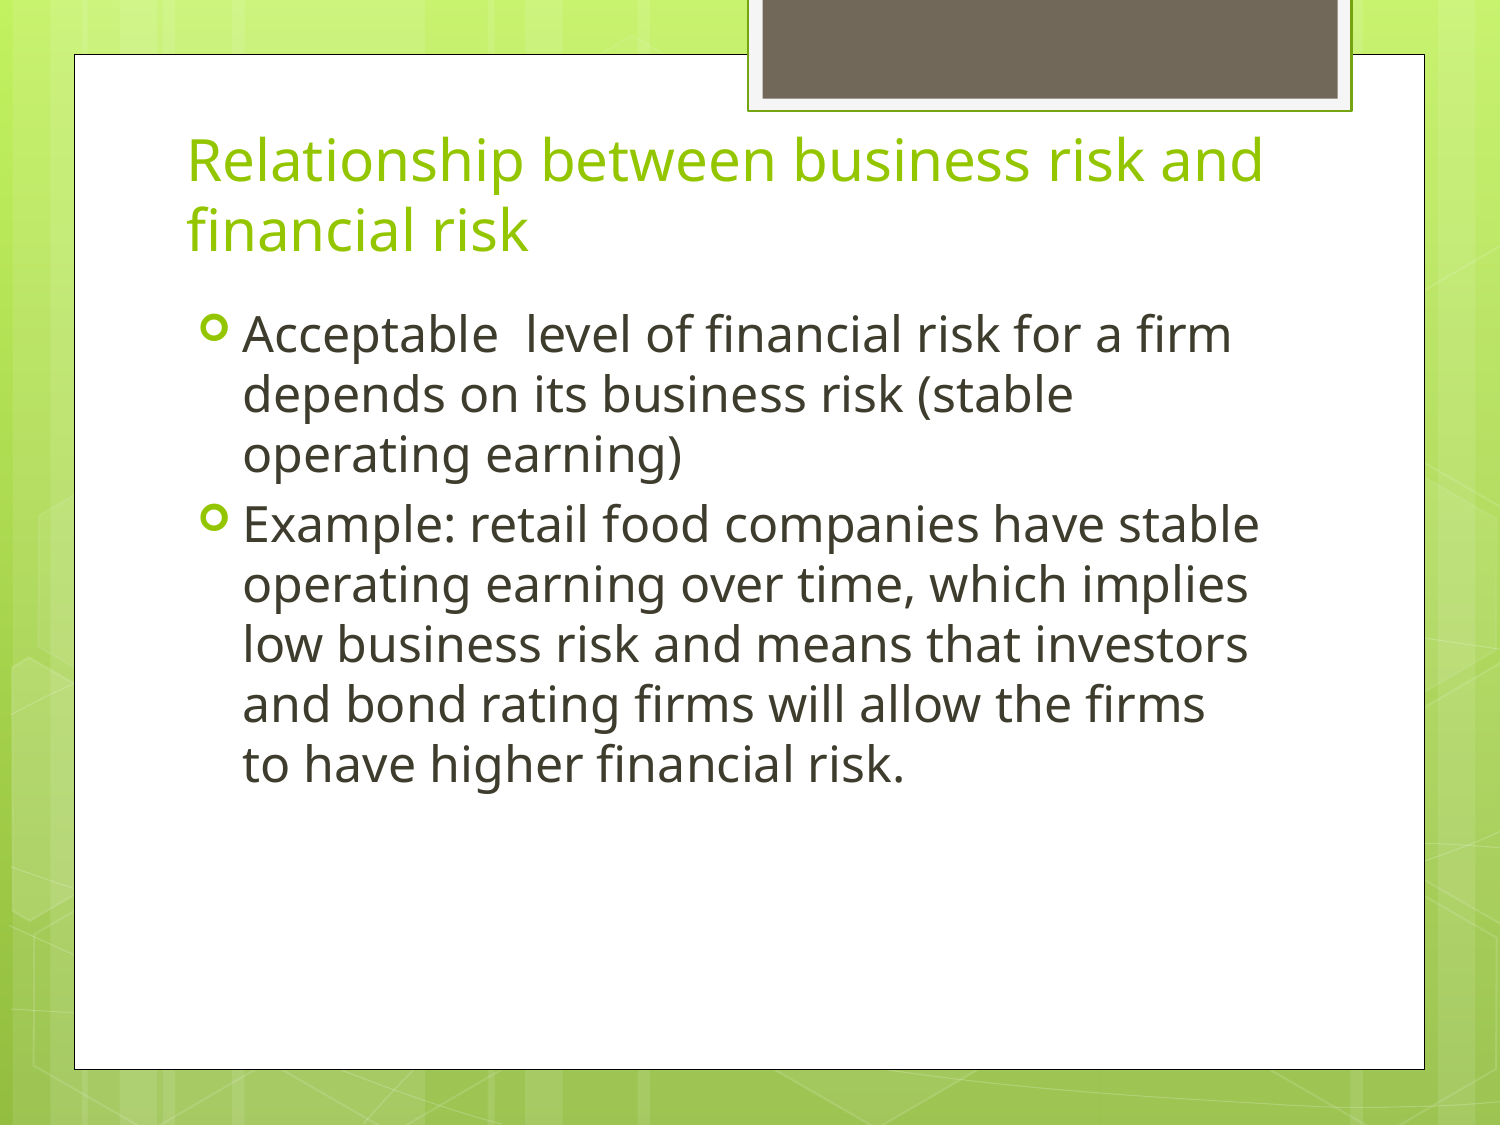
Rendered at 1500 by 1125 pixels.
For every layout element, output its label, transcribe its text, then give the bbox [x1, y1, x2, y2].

list Acceptable level of financial risk for a firm depends on its business risk (stable operating earning) Example: retail food companies have stable operating earning over time, which implies low business risk and means that investors and bond rating firms will allow the firms to have higher financial risk. [171, 294, 1283, 957]
title Relationship between business risk and financial risk [171, 168, 1324, 271]
